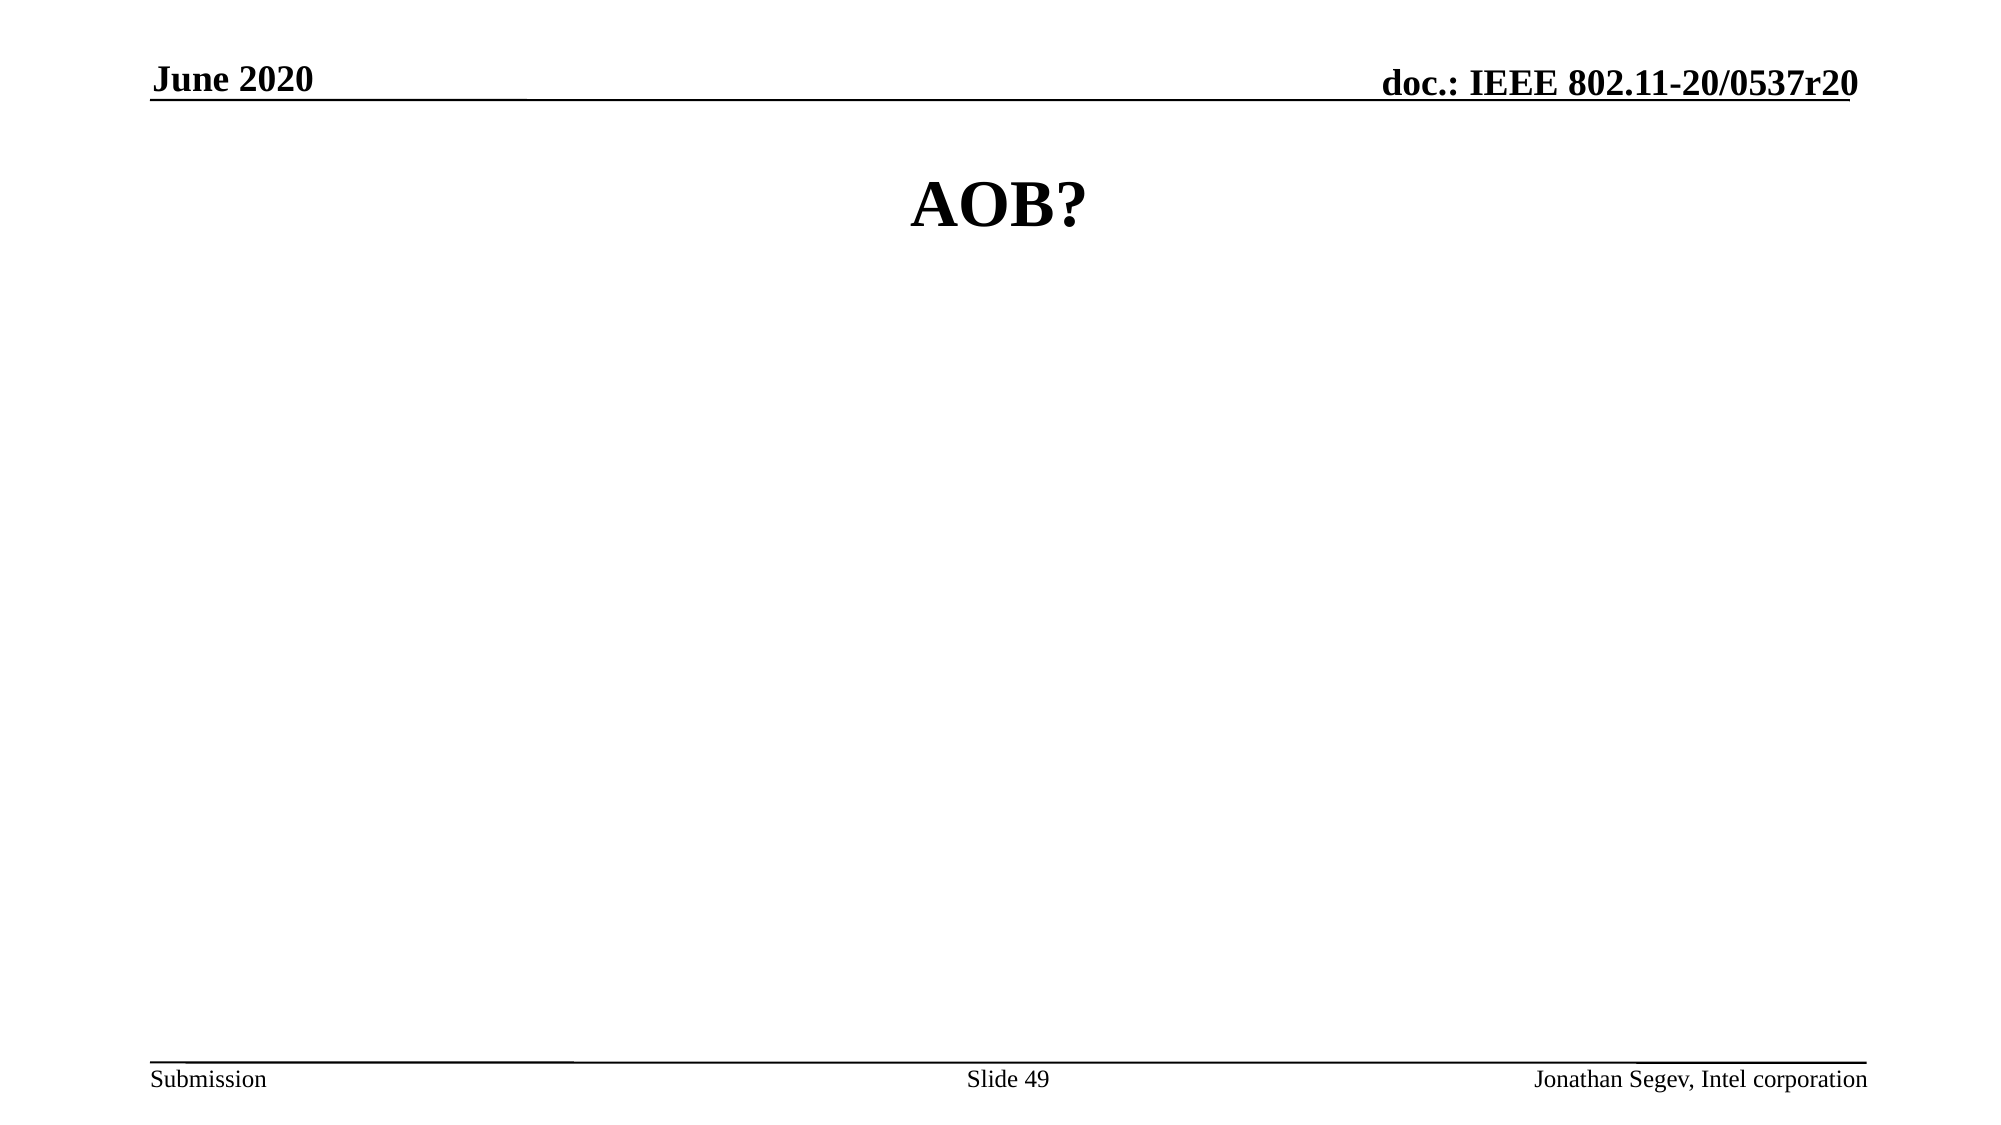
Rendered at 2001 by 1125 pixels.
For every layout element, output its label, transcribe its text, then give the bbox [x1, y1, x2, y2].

footer Jonathan Segev, Intel corporation [1171, 1061, 1869, 1093]
slide_number Slide 49 [950, 1061, 1067, 1123]
title AOB? [149, 112, 1850, 288]
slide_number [152, 54, 563, 100]
